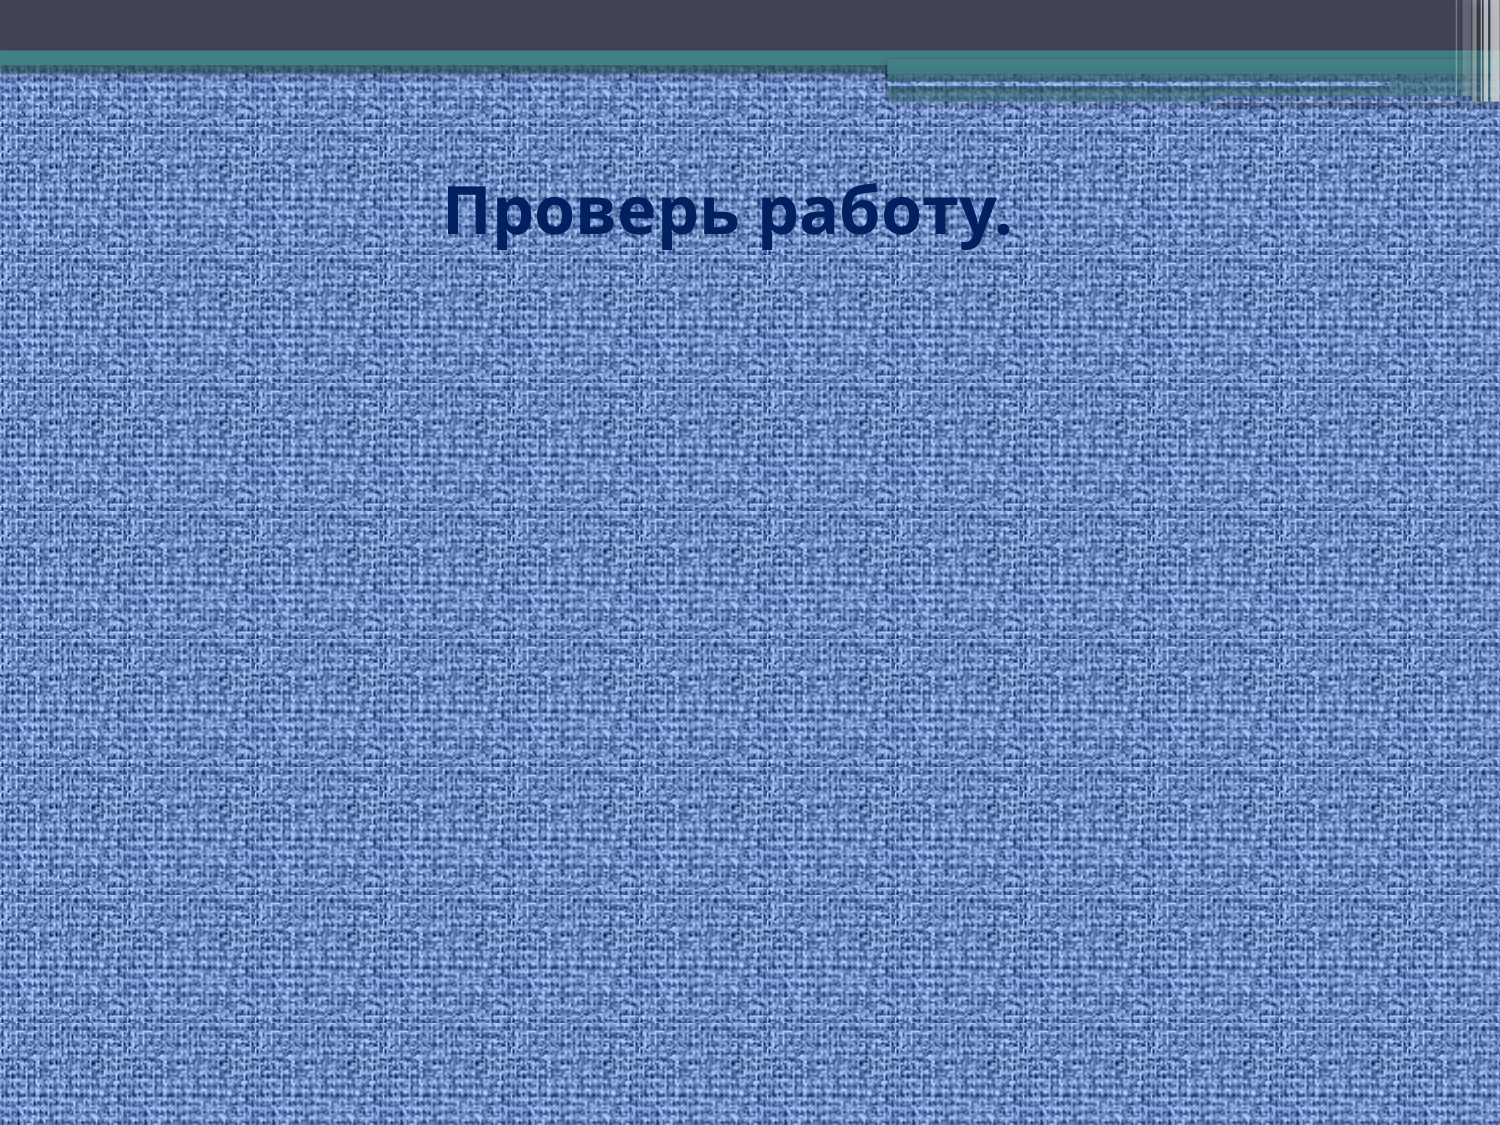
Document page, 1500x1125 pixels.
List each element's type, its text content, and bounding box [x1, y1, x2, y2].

picture [0, 74, 1500, 1125]
title Проверь работу. [53, 113, 1404, 303]
